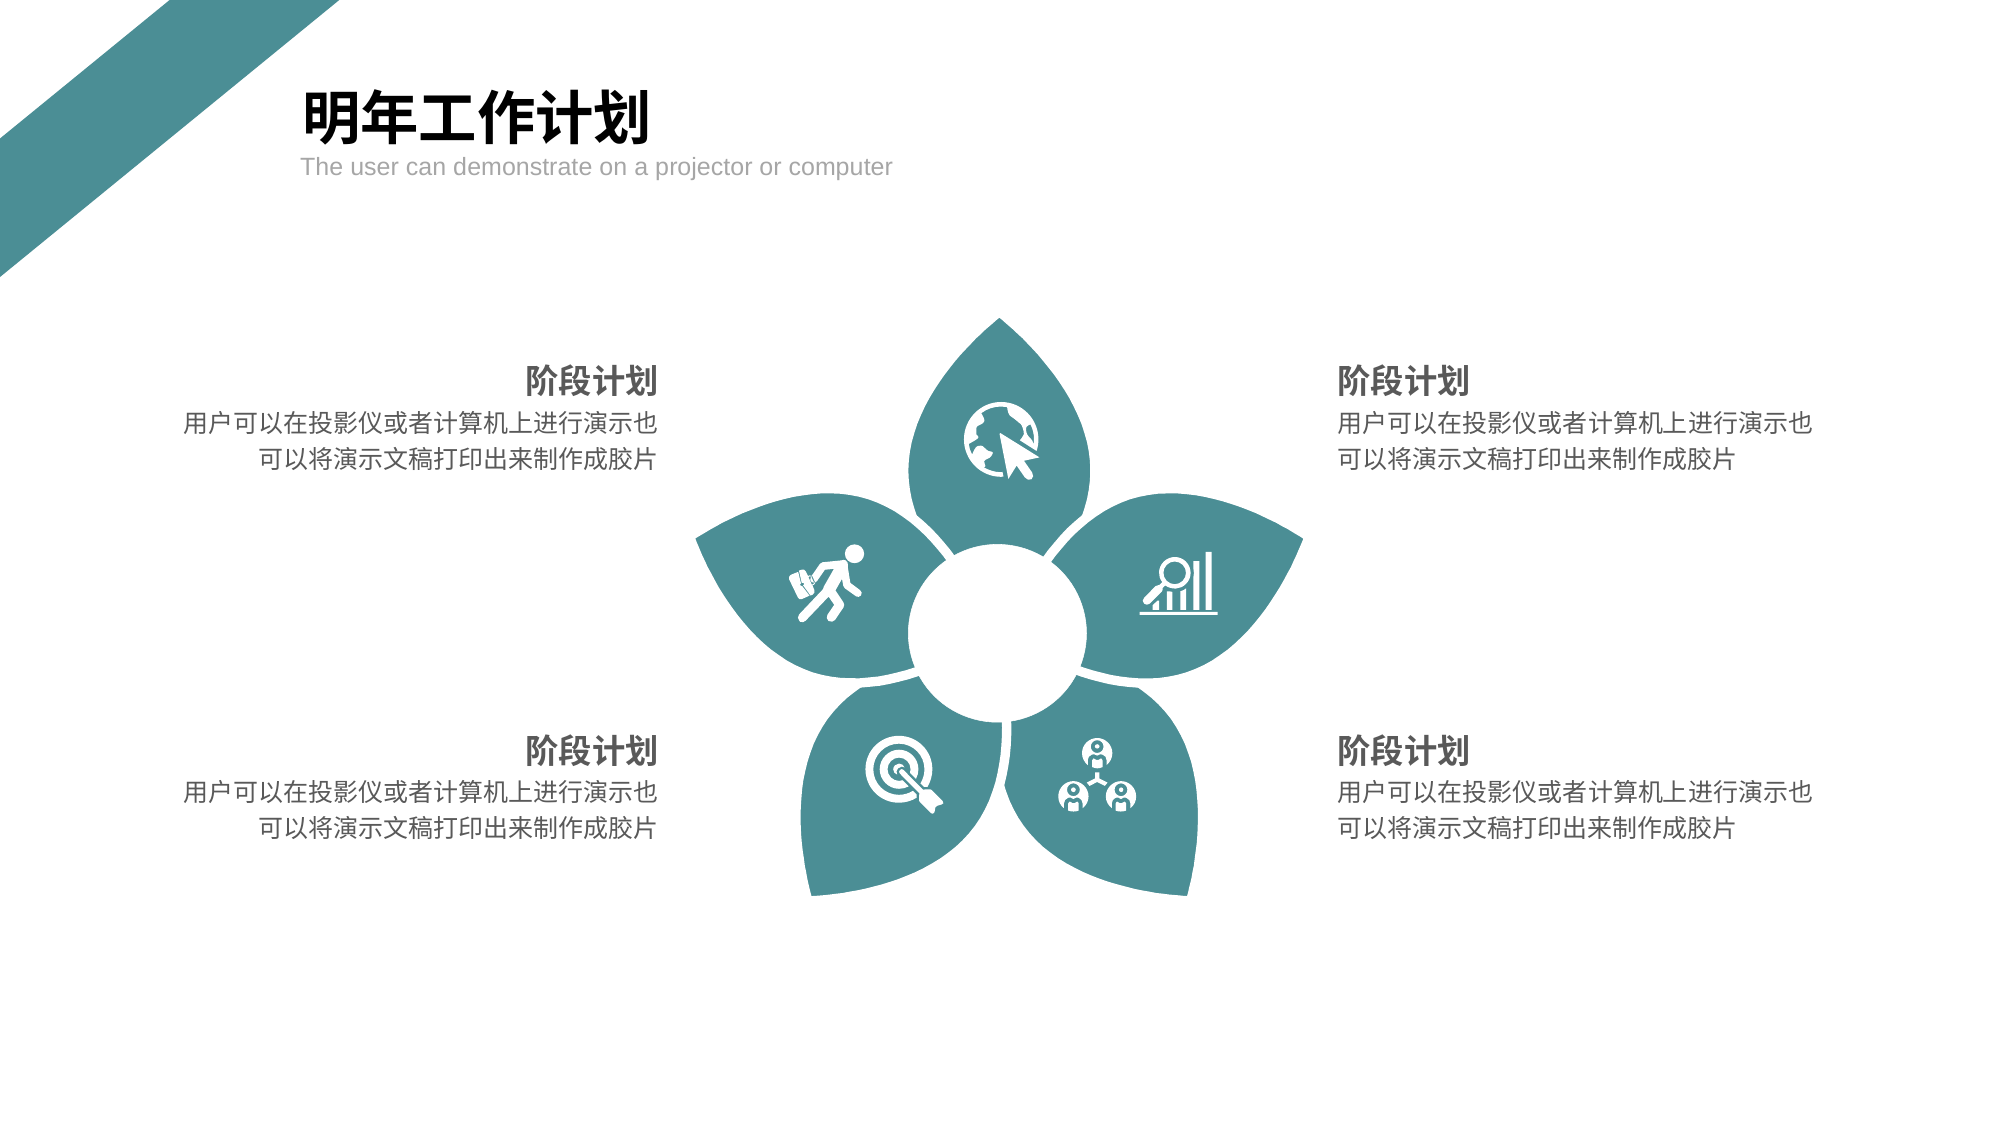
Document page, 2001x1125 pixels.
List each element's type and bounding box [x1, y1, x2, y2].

text_box [285, 73, 1116, 189]
text_box [1375, 714, 1829, 852]
text_box [683, 311, 1375, 932]
text_box [1375, 344, 1829, 482]
text_box [167, 344, 674, 482]
text_box [167, 714, 674, 852]
